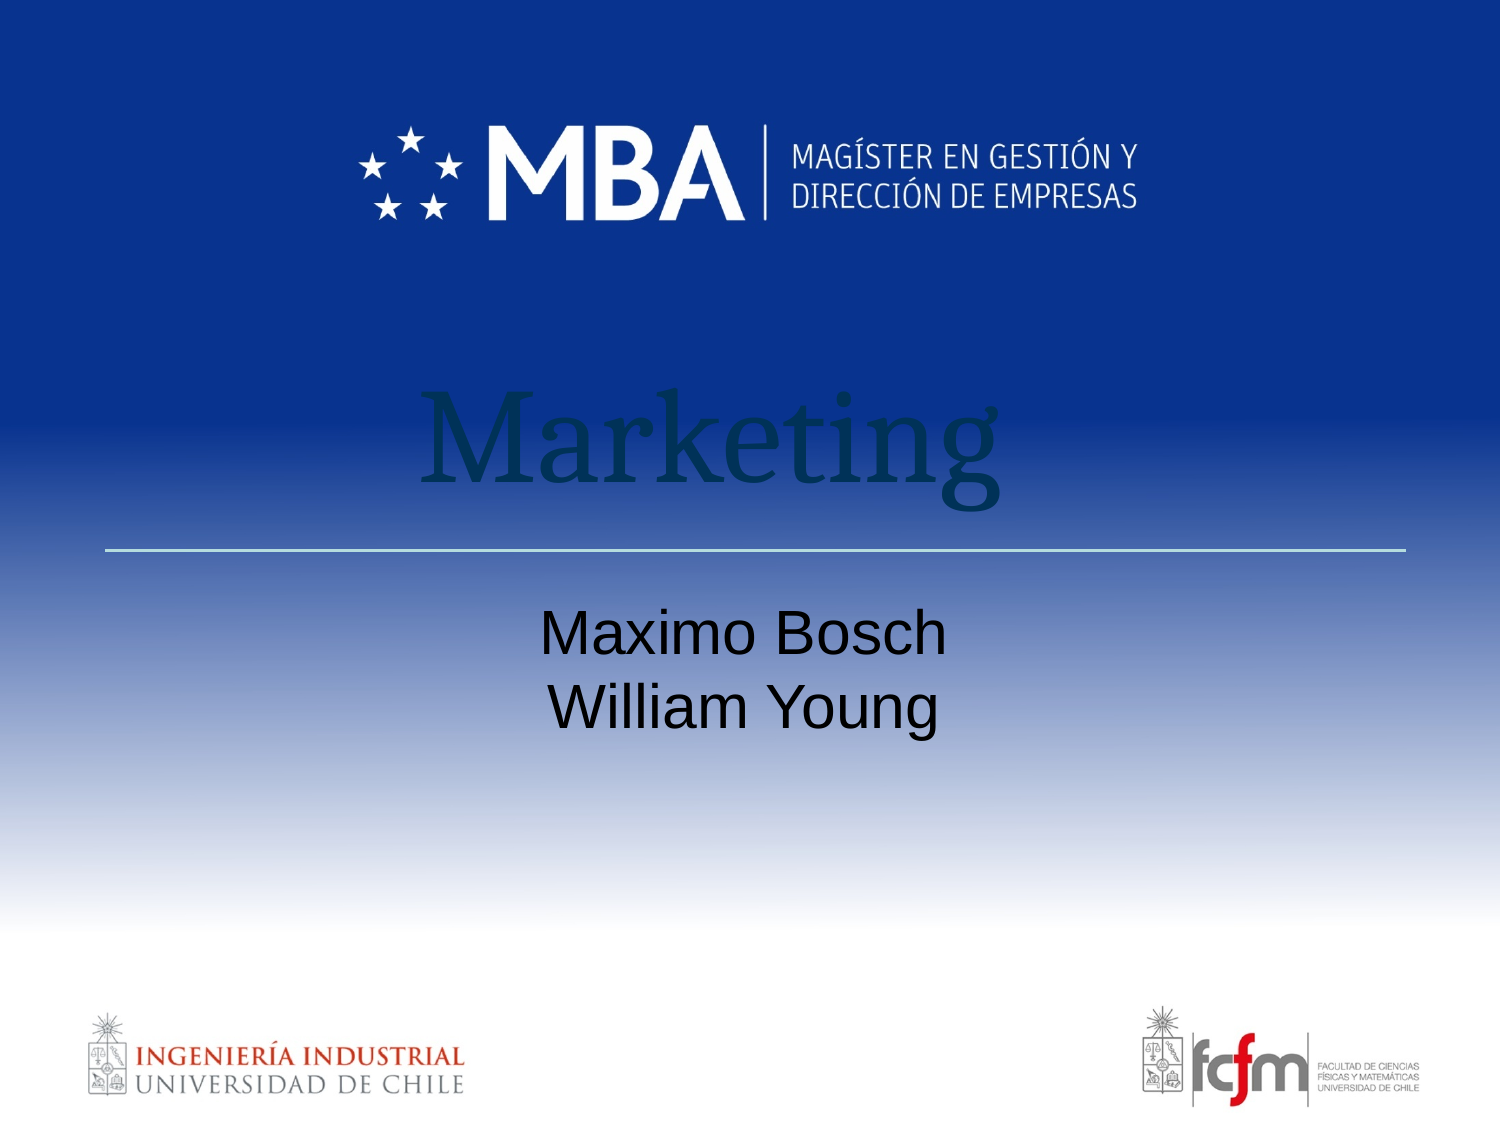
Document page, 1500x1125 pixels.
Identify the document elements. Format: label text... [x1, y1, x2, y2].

picture [0, 0, 1500, 1125]
text_box Maximo Bosch William Young [269, 584, 1219, 812]
text_box Marketing [269, 339, 1219, 518]
